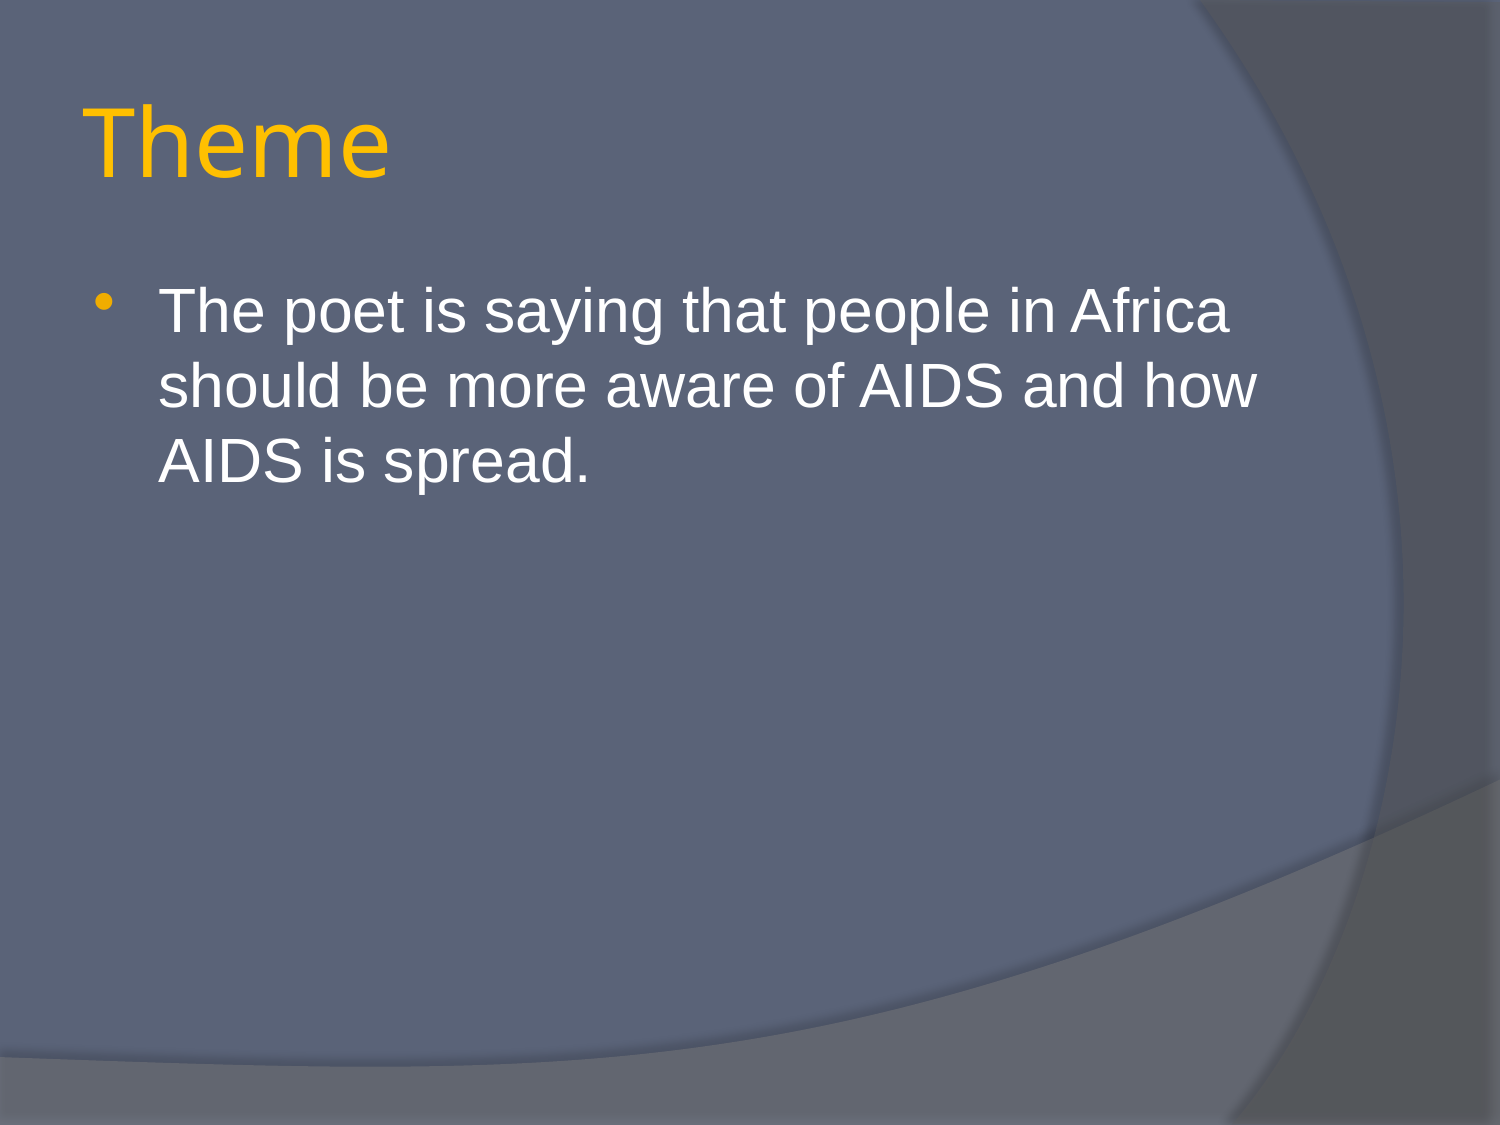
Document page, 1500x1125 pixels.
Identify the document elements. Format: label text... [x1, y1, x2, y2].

list The poet is saying that people in Africa should be more aware of AIDS and how AIDS is spread. [75, 262, 1300, 1005]
title Theme [75, 45, 1300, 233]
